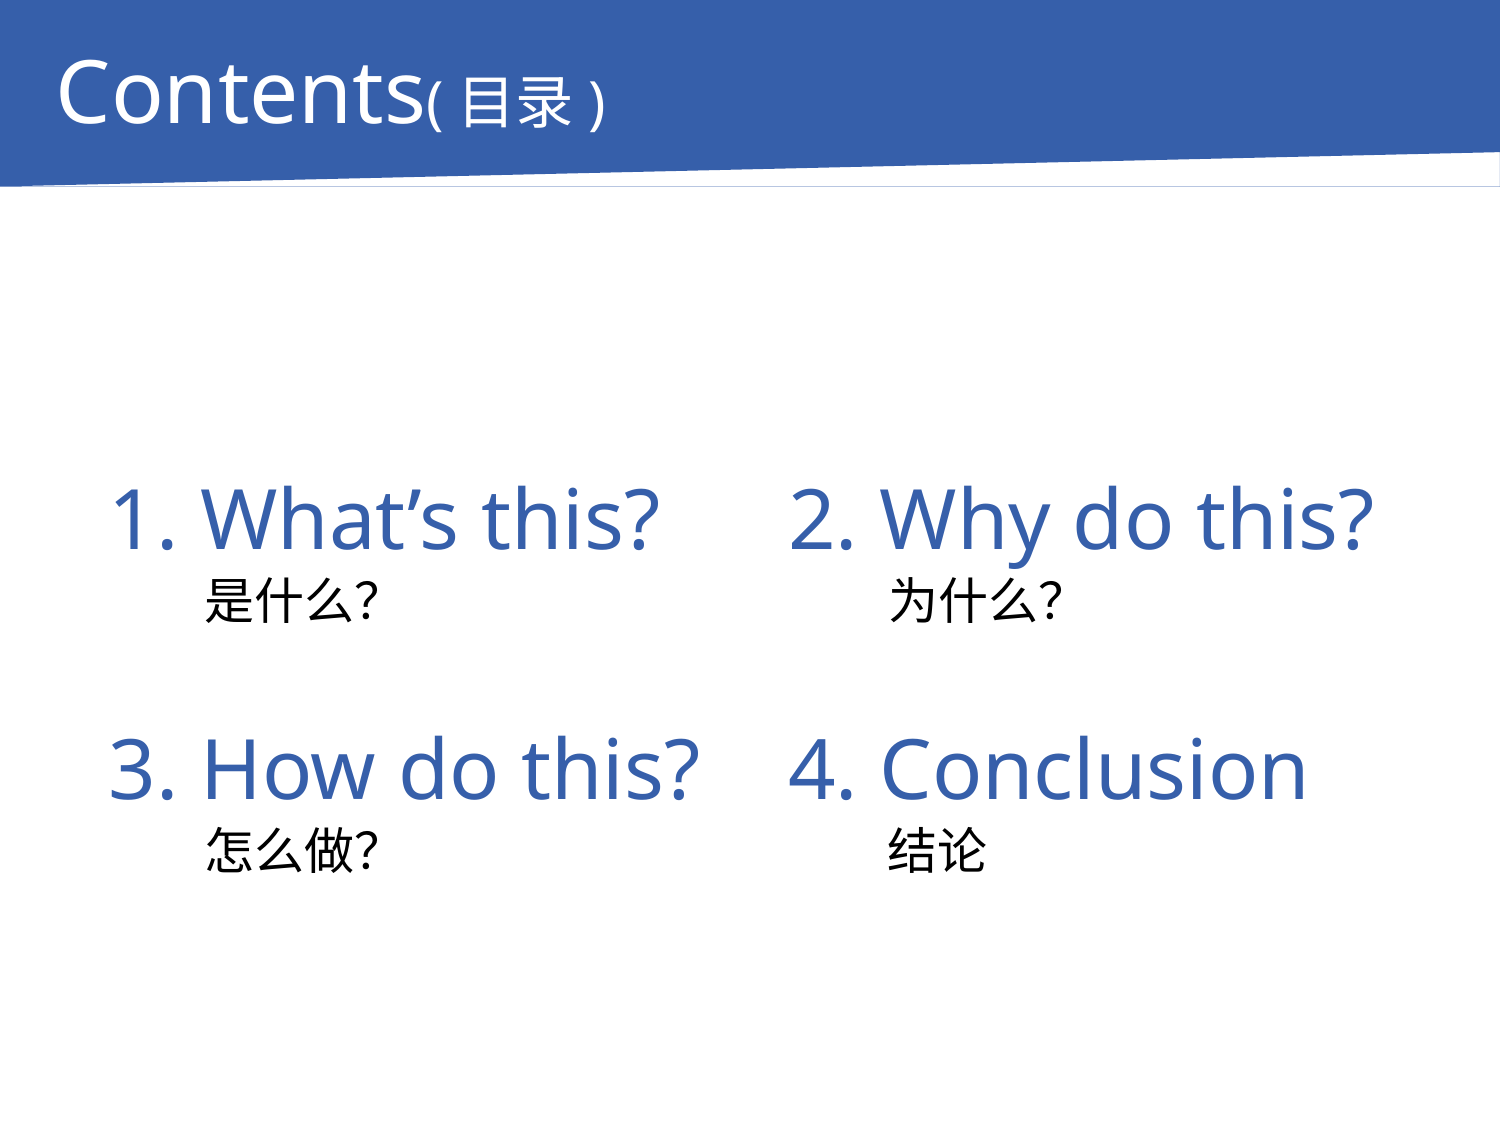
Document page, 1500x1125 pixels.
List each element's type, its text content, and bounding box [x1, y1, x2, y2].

text_box 结论 [873, 811, 1259, 887]
text_box 3. How do this? [94, 708, 727, 824]
text_box 是什么？ [189, 561, 576, 637]
text_box 为什么？ [873, 561, 1259, 637]
text_box 怎么做？ [189, 811, 576, 887]
list Contents(目录) [40, 40, 1405, 141]
text_box 1. What’s this? [94, 458, 727, 574]
text_box 2. Why do this? [773, 458, 1406, 574]
text_box 4. Conclusion [773, 708, 1406, 824]
